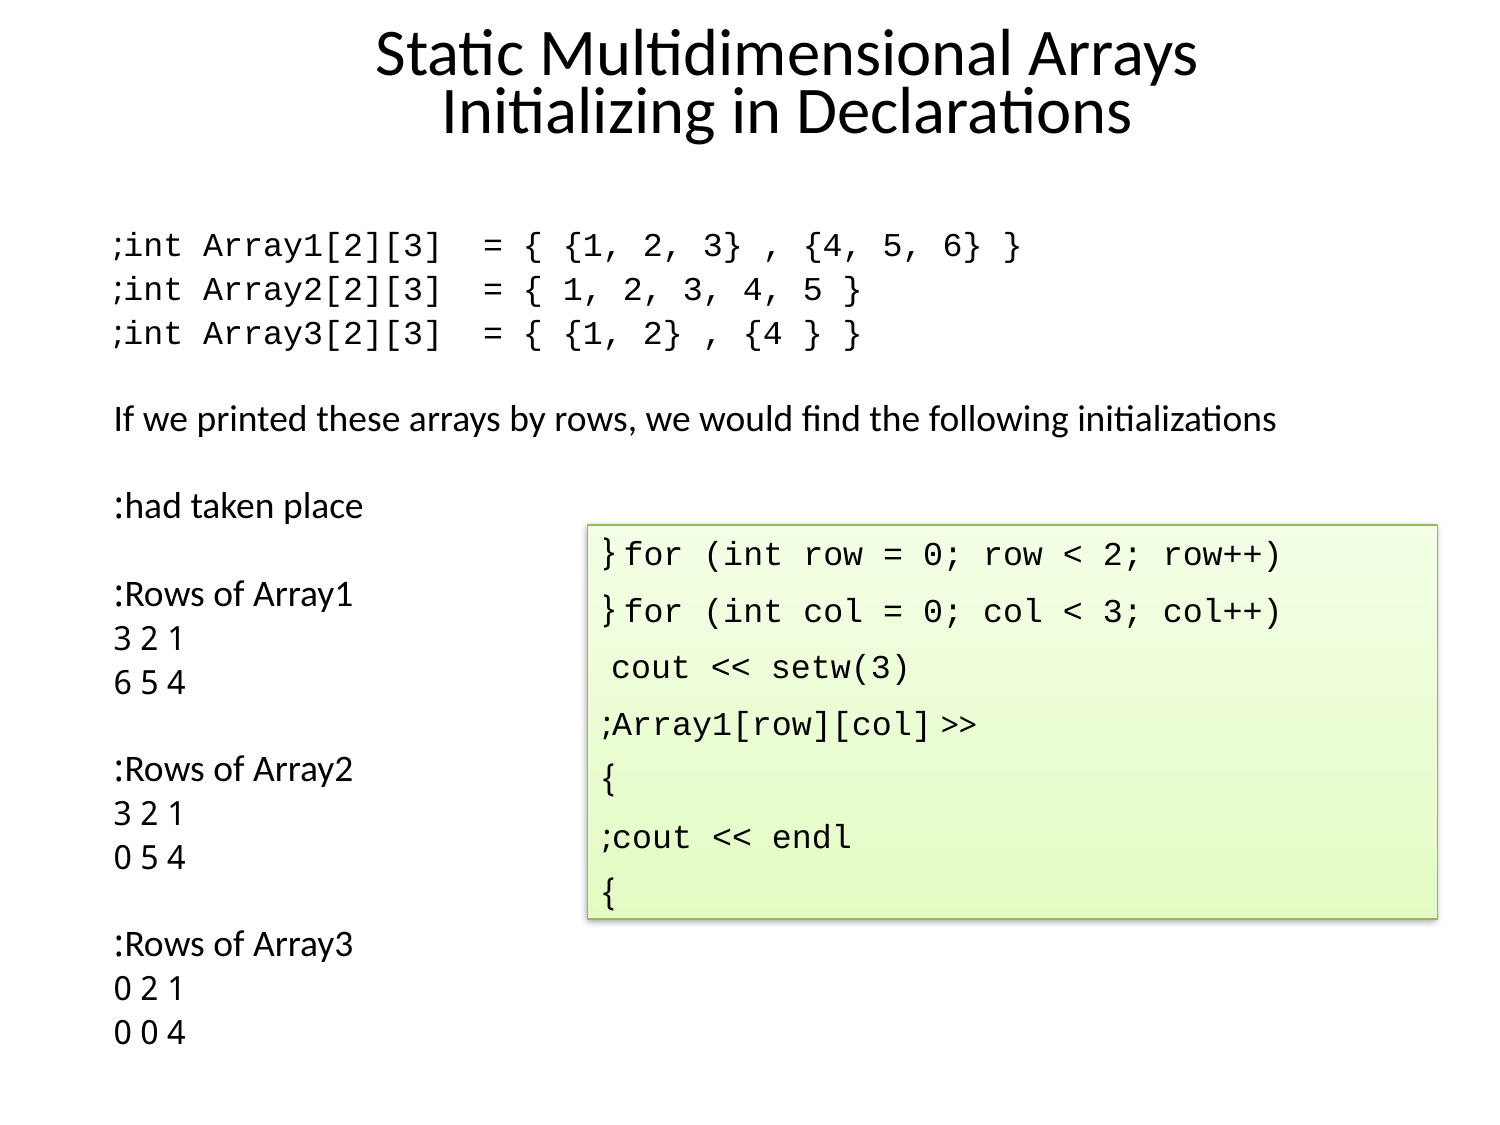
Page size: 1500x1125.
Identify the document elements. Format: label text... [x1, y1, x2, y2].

text_box for (int row = 0; row < 2; row++) { for (int col = 0; col < 3; col++) { cout << setw(3) << Array1[row][col]; } cout << endl; } [587, 524, 1438, 920]
list int Array1[2][3] = { {1, 2, 3} , {4, 5, 6} }; int Array2[2][3] = { 1, 2, 3, 4, 5 }; int Array3[2][3] = { {1, 2} , {4 } }; If we printed these arrays by rows, we would find the following initializations had taken place: Rows of Array1: 1 2 3 4 5 6 Rows of Array2: 1 2 3 4 5 0 Rows of Array3: 1 2 0 4 0 0 [110, 171, 1289, 948]
title Static Multidimensional Arrays Initializing in Declarations [74, 16, 1500, 161]
